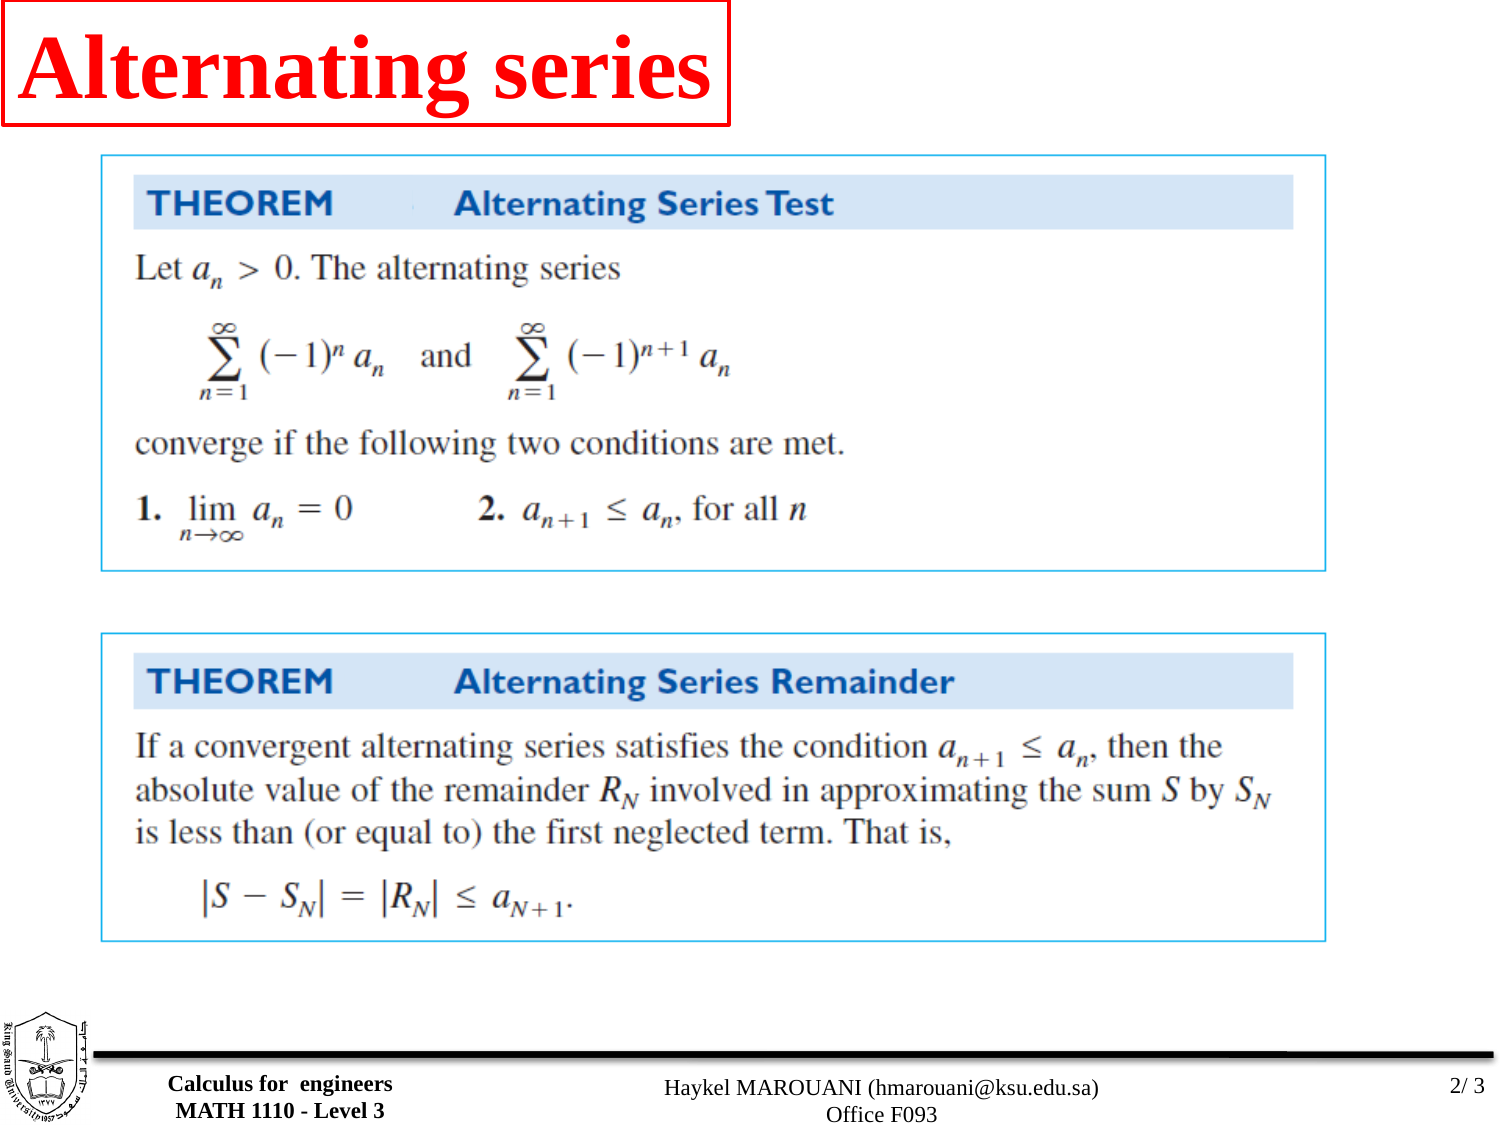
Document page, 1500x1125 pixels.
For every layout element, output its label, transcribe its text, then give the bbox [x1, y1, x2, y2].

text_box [93, 140, 1337, 587]
text_box Alternating series [1, 0, 731, 127]
slide_number 2/ 3 [1359, 1062, 1500, 1123]
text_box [93, 620, 1337, 950]
slide_number Calculus for engineers MATH 1110 - Level 3 [105, 1060, 456, 1121]
picture [0, 1010, 91, 1125]
footer Haykel MAROUANI (hmarouani@ksu.edu.sa) Office F093 [644, 1065, 1120, 1125]
